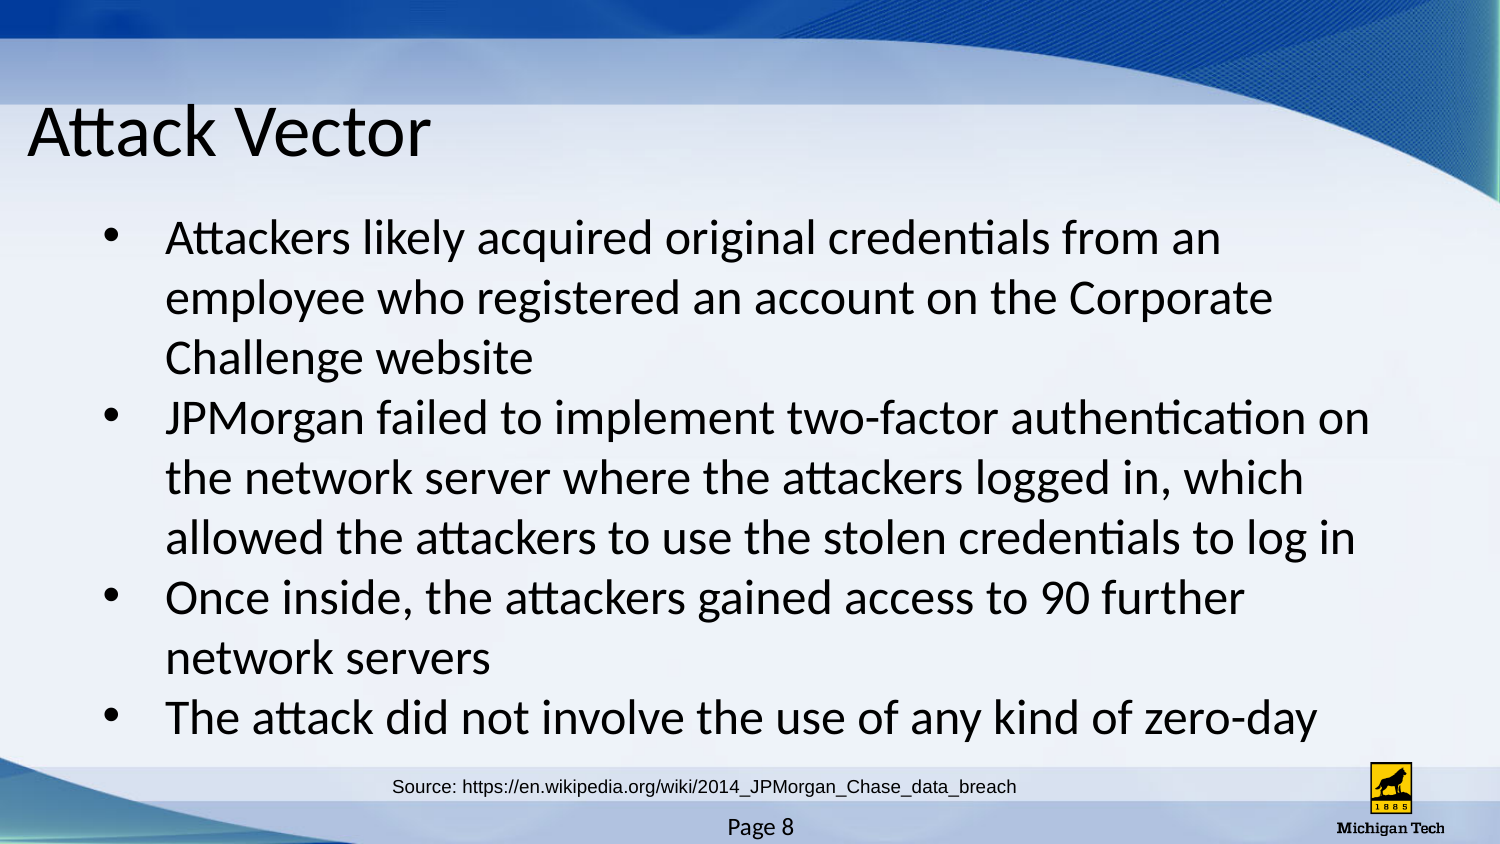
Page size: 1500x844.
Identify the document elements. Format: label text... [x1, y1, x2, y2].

title Attack Vector [12, 56, 1263, 197]
text_box Source: https://en.wikipedia.org/wiki/2014_JPMorgan_Chase_data_breach [364, 767, 1124, 805]
picture [0, 0, 1500, 844]
list Attackers likely acquired original credentials from an employee who registered an account on the Corporate Challenge website JPMorgan failed to implement two-factor authentication on the network server where the attackers logged in, which allowed the attackers to use the stolen credentials to log in Once inside, the attackers gained access to 90 further network servers The attack did not involve the use of any kind of zero-day [75, 196, 1425, 797]
